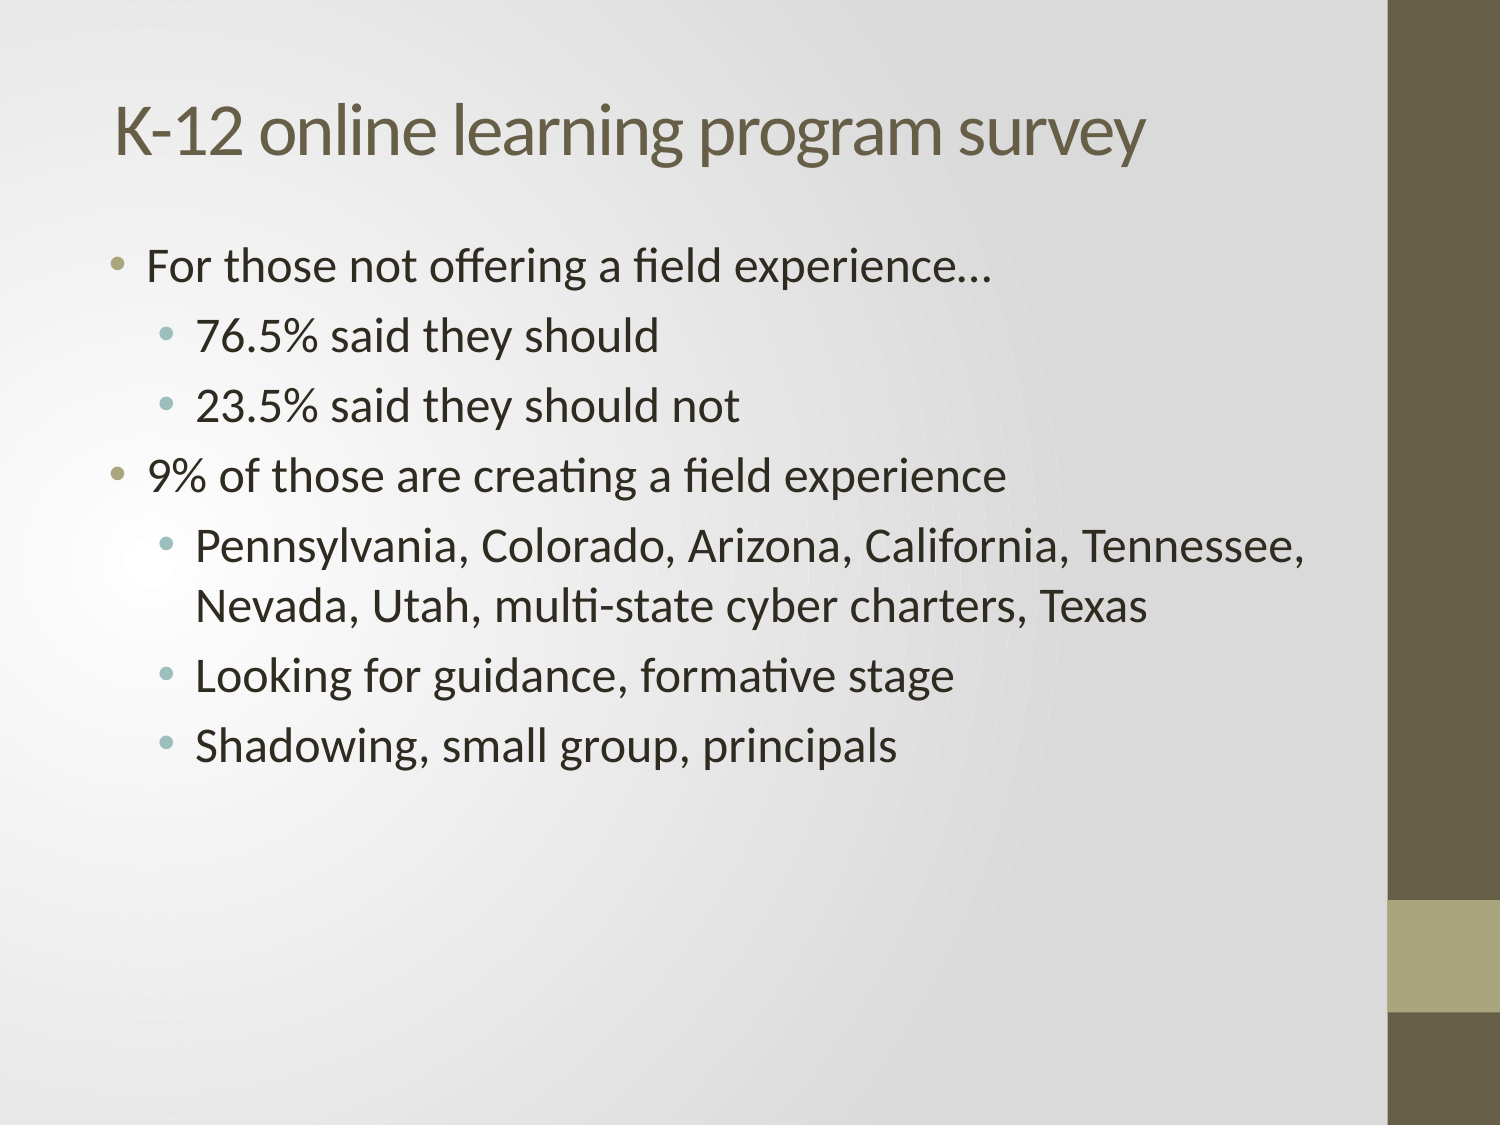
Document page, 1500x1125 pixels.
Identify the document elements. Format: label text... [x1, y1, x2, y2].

list For those not offering a field experience… 76.5% said they should 23.5% said they should not 9% of those are creating a field experience Pennsylvania, Colorado, Arizona, California, Tennessee, Nevada, Utah, multi-state cyber charters, Texas Looking for guidance, formative stage Shadowing, small group, principals [75, 225, 1325, 1013]
title K-12 online learning program survey [99, 37, 1325, 213]
